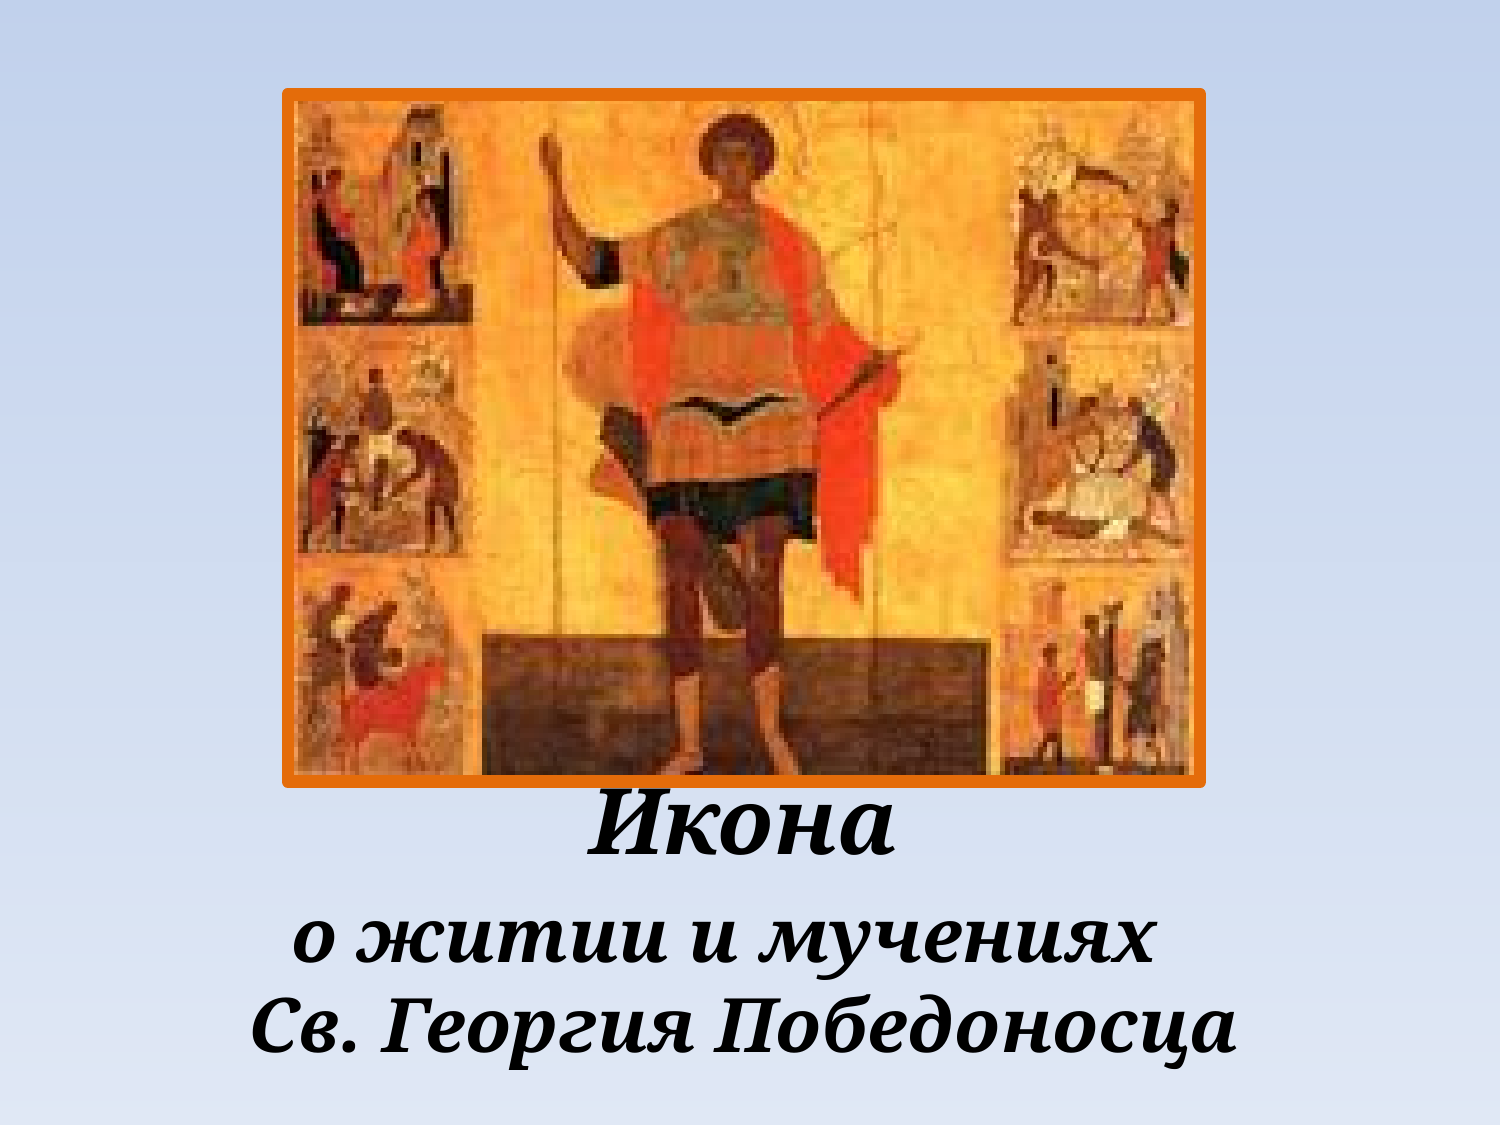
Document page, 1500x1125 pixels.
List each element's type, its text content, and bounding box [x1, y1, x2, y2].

list о житии и мучениях Св. Георгия Победоносца [159, 880, 1329, 1013]
picture [293, 100, 1195, 776]
title Икона [294, 788, 1194, 880]
